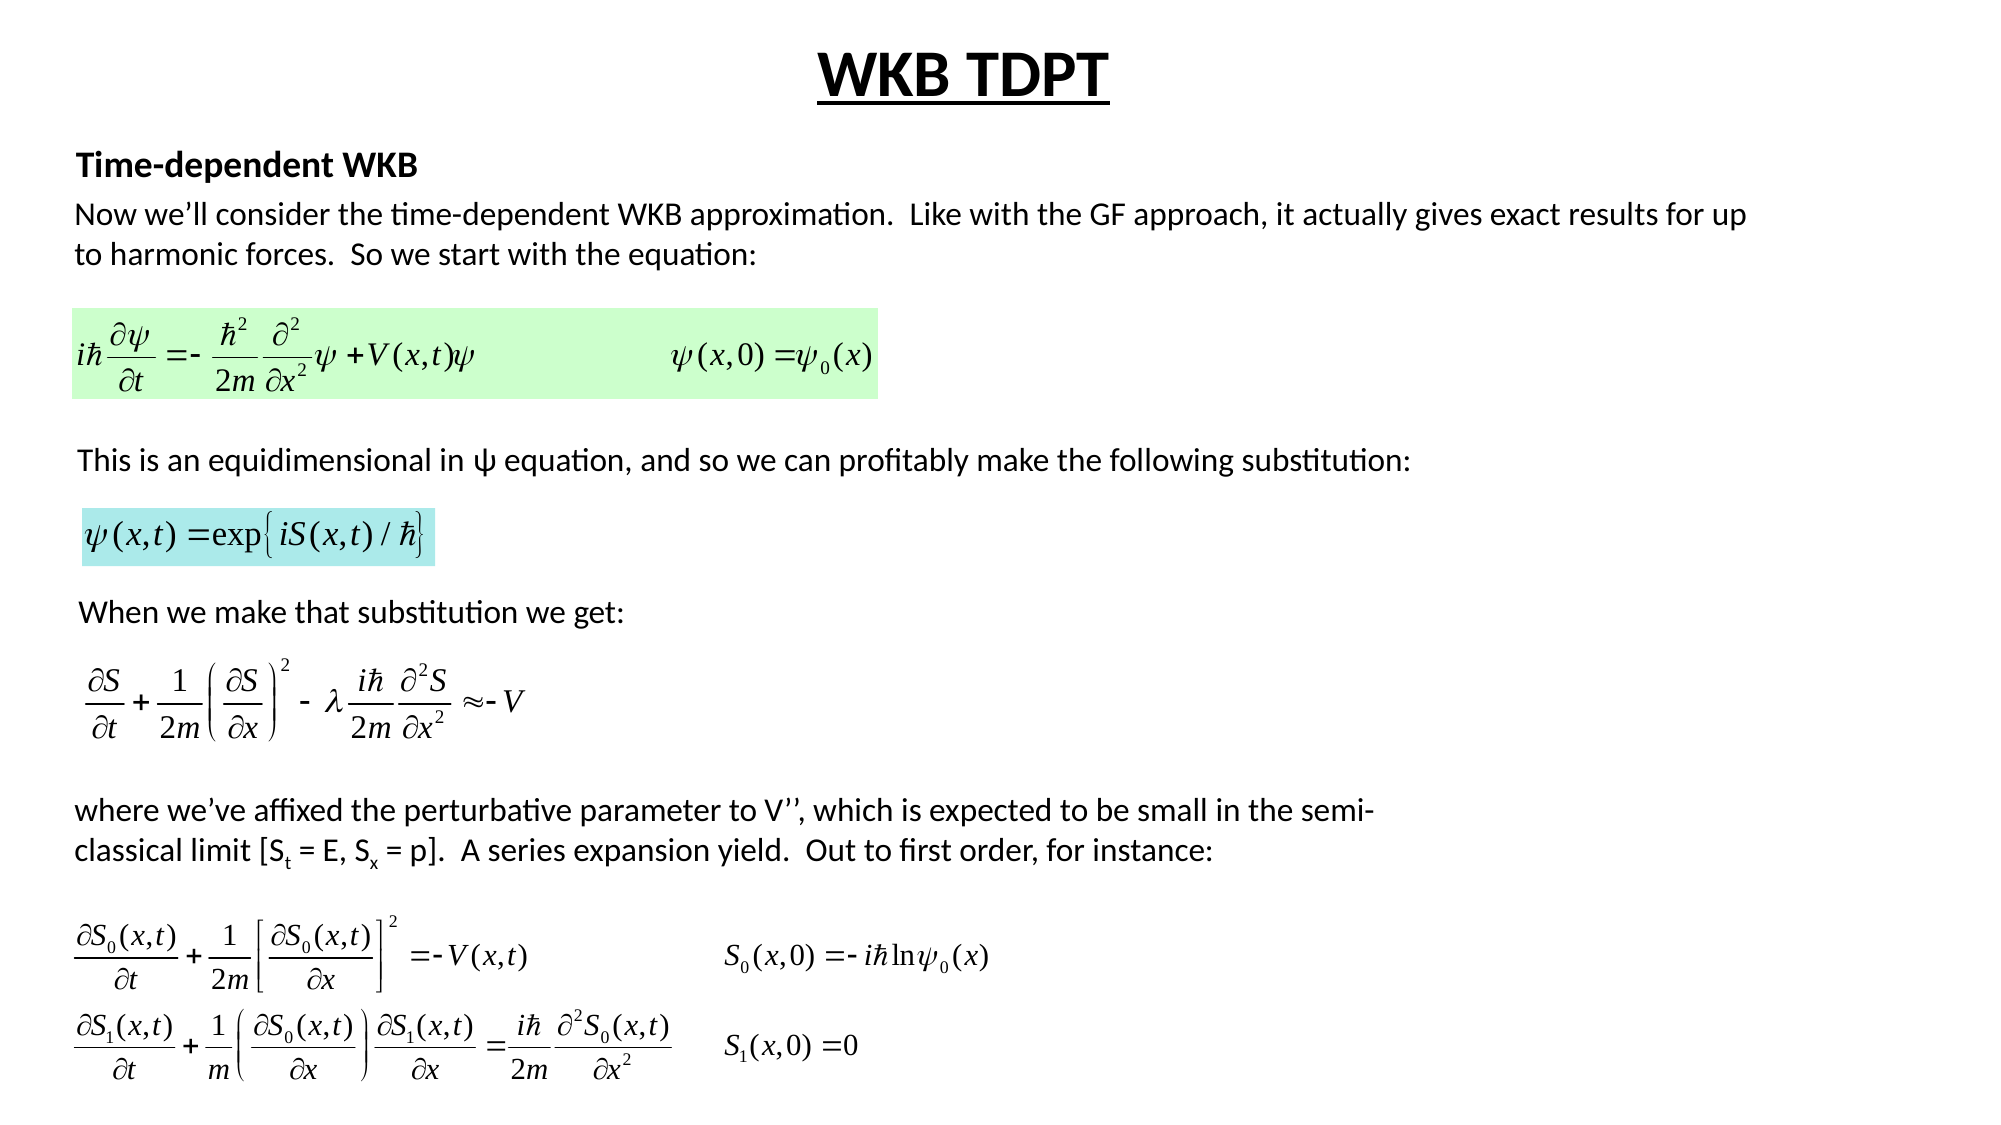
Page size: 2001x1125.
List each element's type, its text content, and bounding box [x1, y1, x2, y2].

text_box Time-dependent WKB [61, 132, 434, 185]
text_box where we’ve affixed the perturbative parameter to V’’, which is expected to be small in the semi-classical limit [St = E, Sx = p]. A series expansion yield. Out to first order, for instance: [59, 780, 1458, 881]
text_box This is an equidimensional in ψ equation, and so we can profitably make the following substitution: [62, 430, 1428, 486]
text_box When we make that substitution we get: [63, 582, 641, 638]
text_box Now we’ll consider the time-dependent WKB approximation. Like with the GF approach, it actually gives exact results for up to harmonic forces. So we start with the equation: [59, 185, 1774, 280]
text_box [80, 648, 533, 749]
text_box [82, 508, 436, 567]
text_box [69, 908, 995, 1088]
text_box WKB TDPT [802, 22, 1248, 118]
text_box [72, 308, 879, 399]
